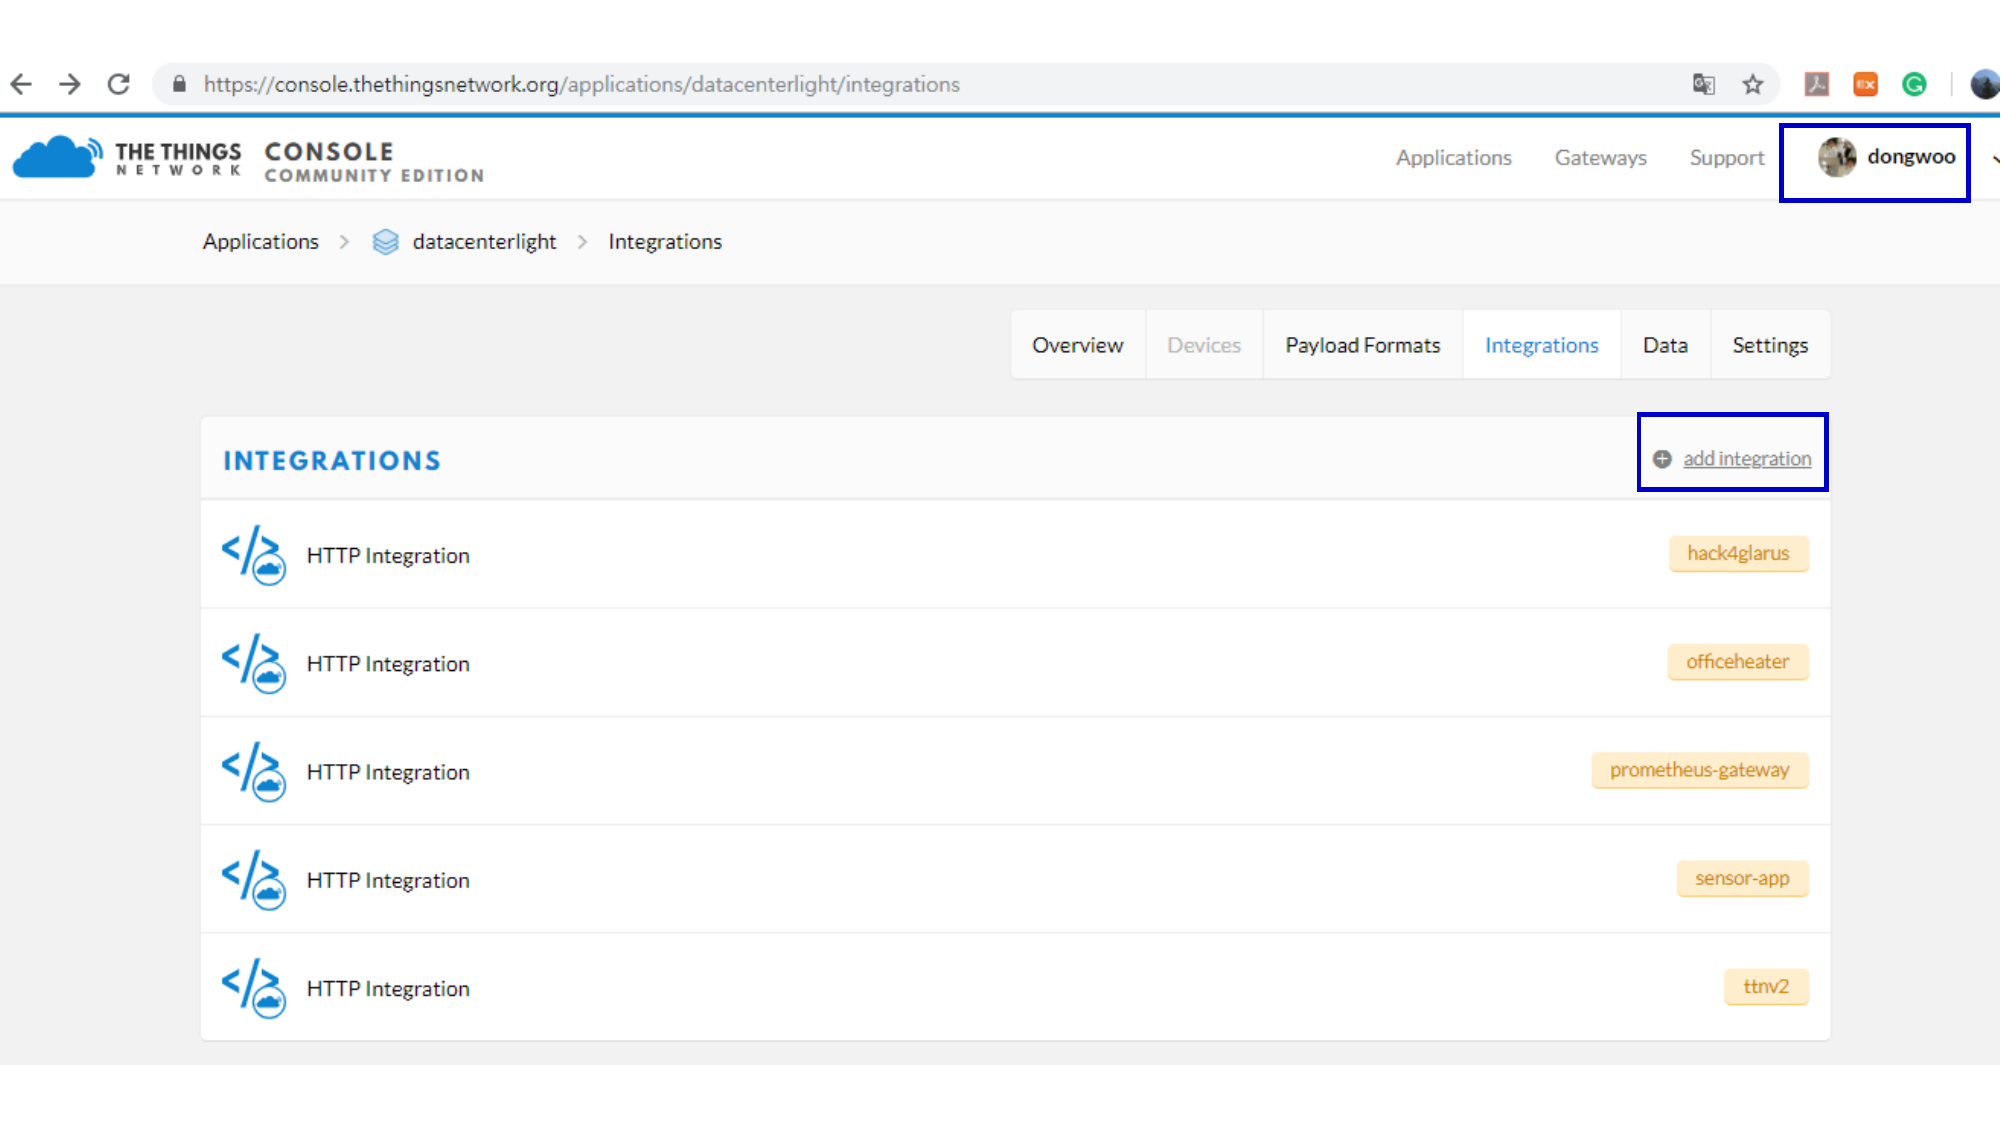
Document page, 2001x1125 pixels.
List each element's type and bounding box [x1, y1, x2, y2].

picture [0, 60, 2000, 1065]
